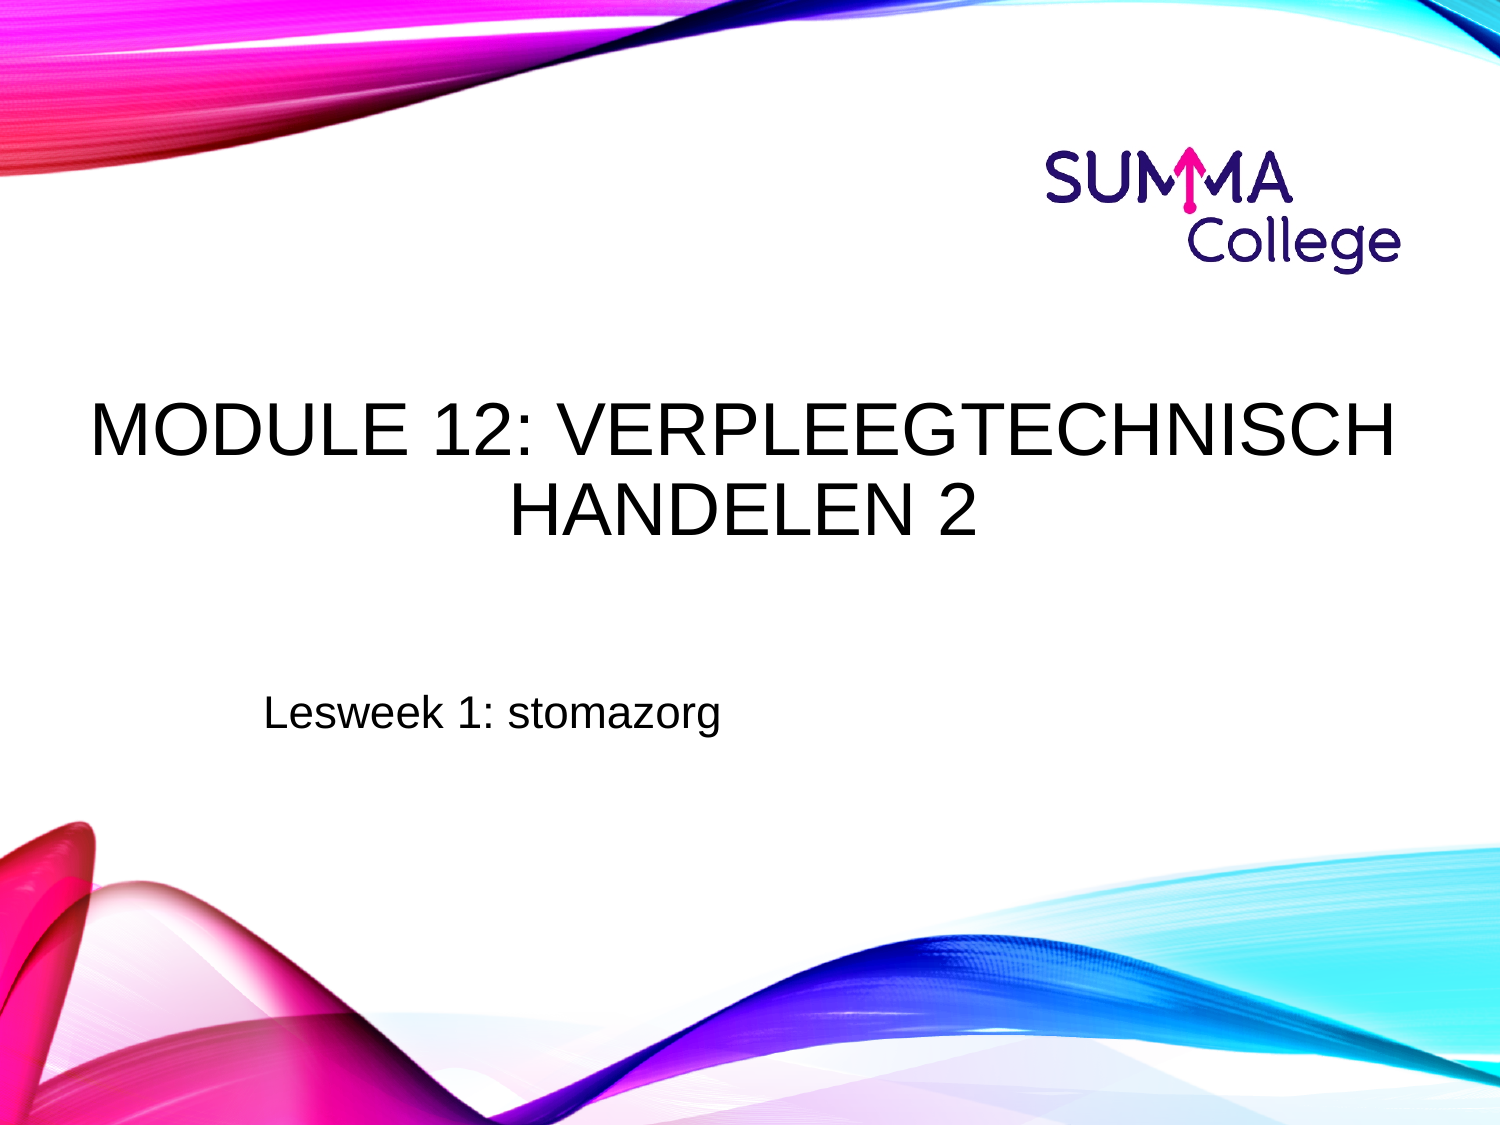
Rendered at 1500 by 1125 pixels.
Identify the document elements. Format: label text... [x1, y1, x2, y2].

title Module 12: verpleegtechnisch handelen 2 [0, 335, 1500, 560]
picture [0, 0, 1500, 275]
subtitle Lesweek 1: stomazorg [248, 681, 1241, 766]
picture [0, 819, 1500, 1125]
